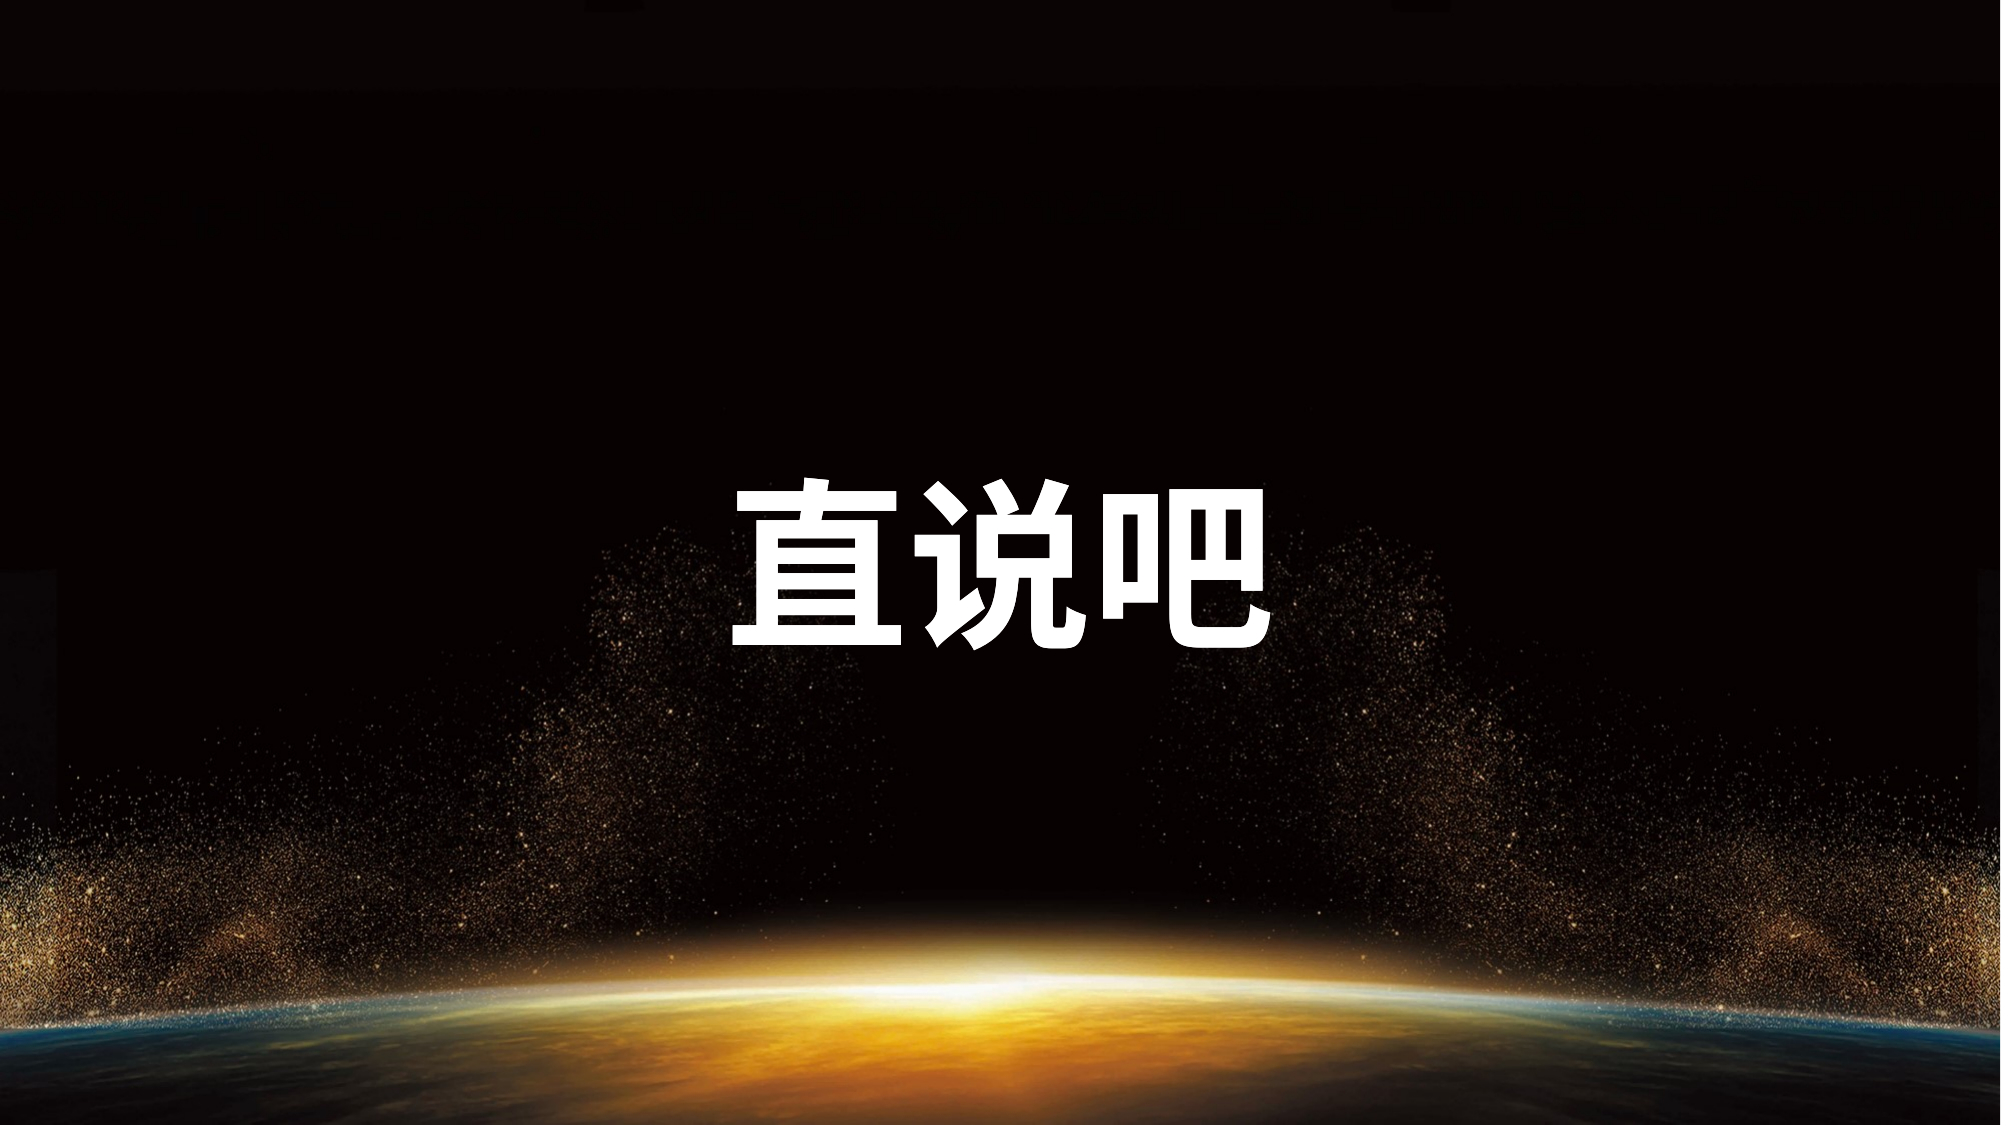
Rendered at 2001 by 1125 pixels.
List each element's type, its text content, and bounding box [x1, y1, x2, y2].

text_box 直说吧 [710, 443, 1290, 679]
picture [0, 0, 2001, 1125]
